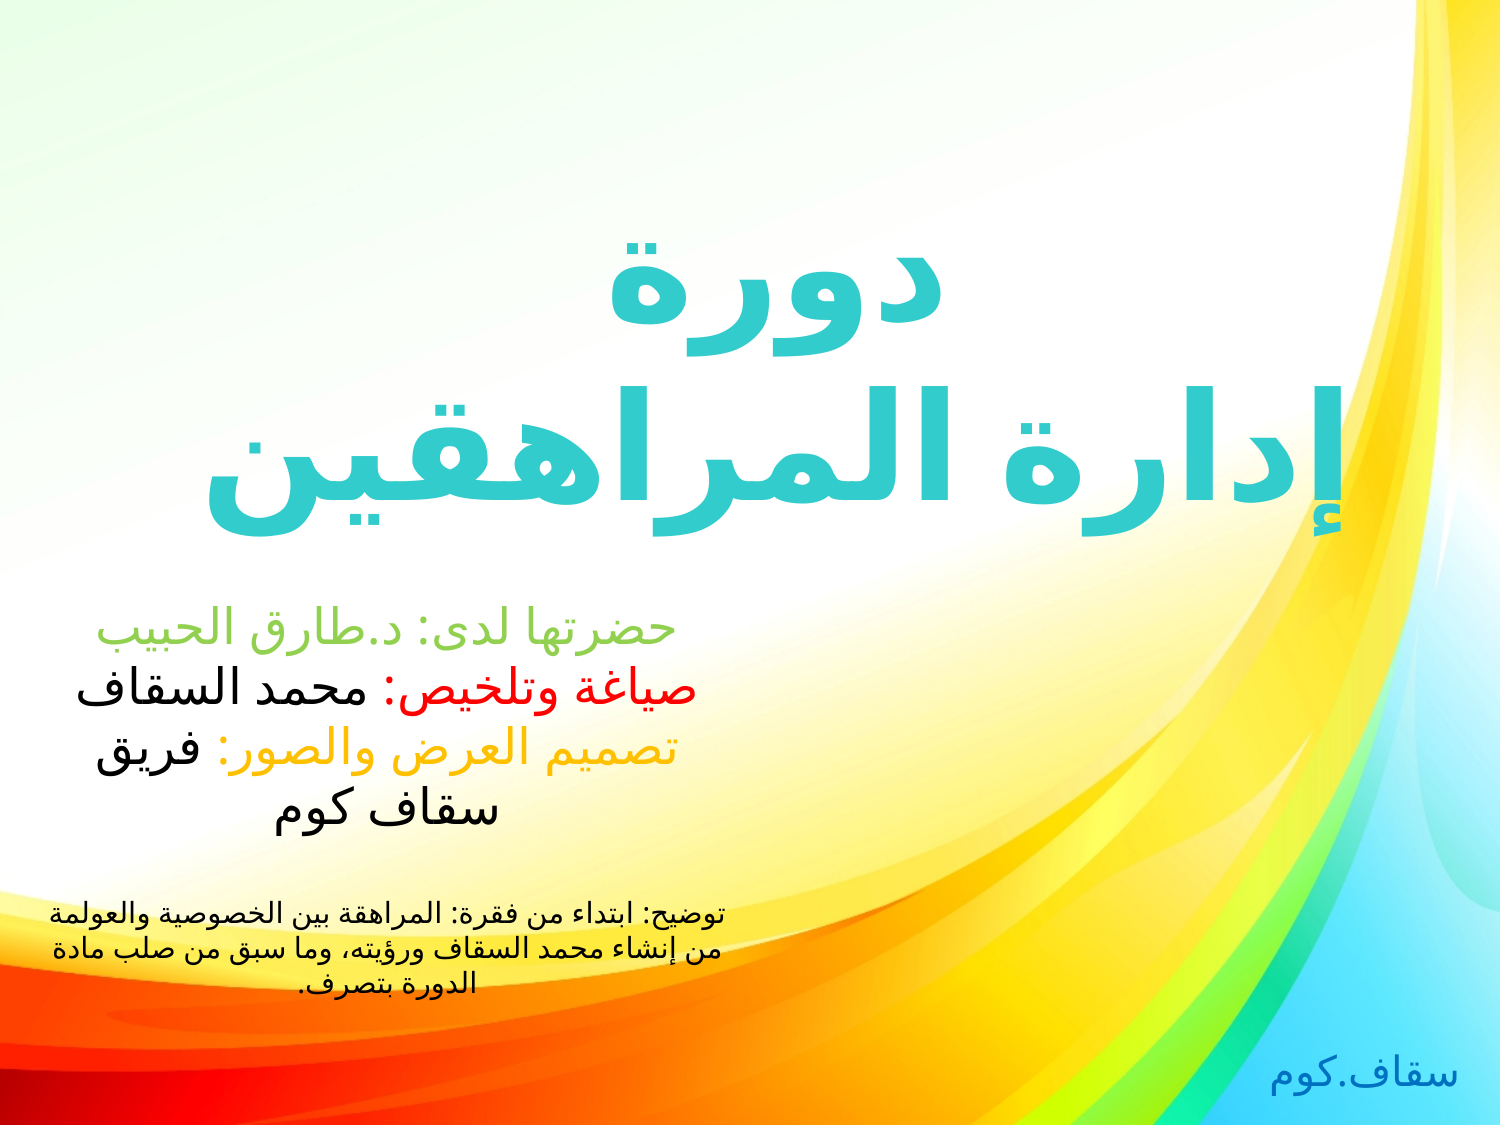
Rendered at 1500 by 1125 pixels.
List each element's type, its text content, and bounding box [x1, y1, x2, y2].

text_box دورة إدارة المراهقين [184, 162, 1370, 538]
text_box حضرتها لدى: د.طارق الحبيب صياغة وتلخيص: محمد السقاف تصميم العرض والصور: فريق سقاف كوم توضيح: ابتداء من فقرة: المراهقة بين الخصوصية والعولمة من إنشاء محمد السقاف ورؤيته، وما سبق من صلب مادة الدورة بتصرف. [24, 587, 750, 1008]
picture [0, 0, 1500, 1125]
